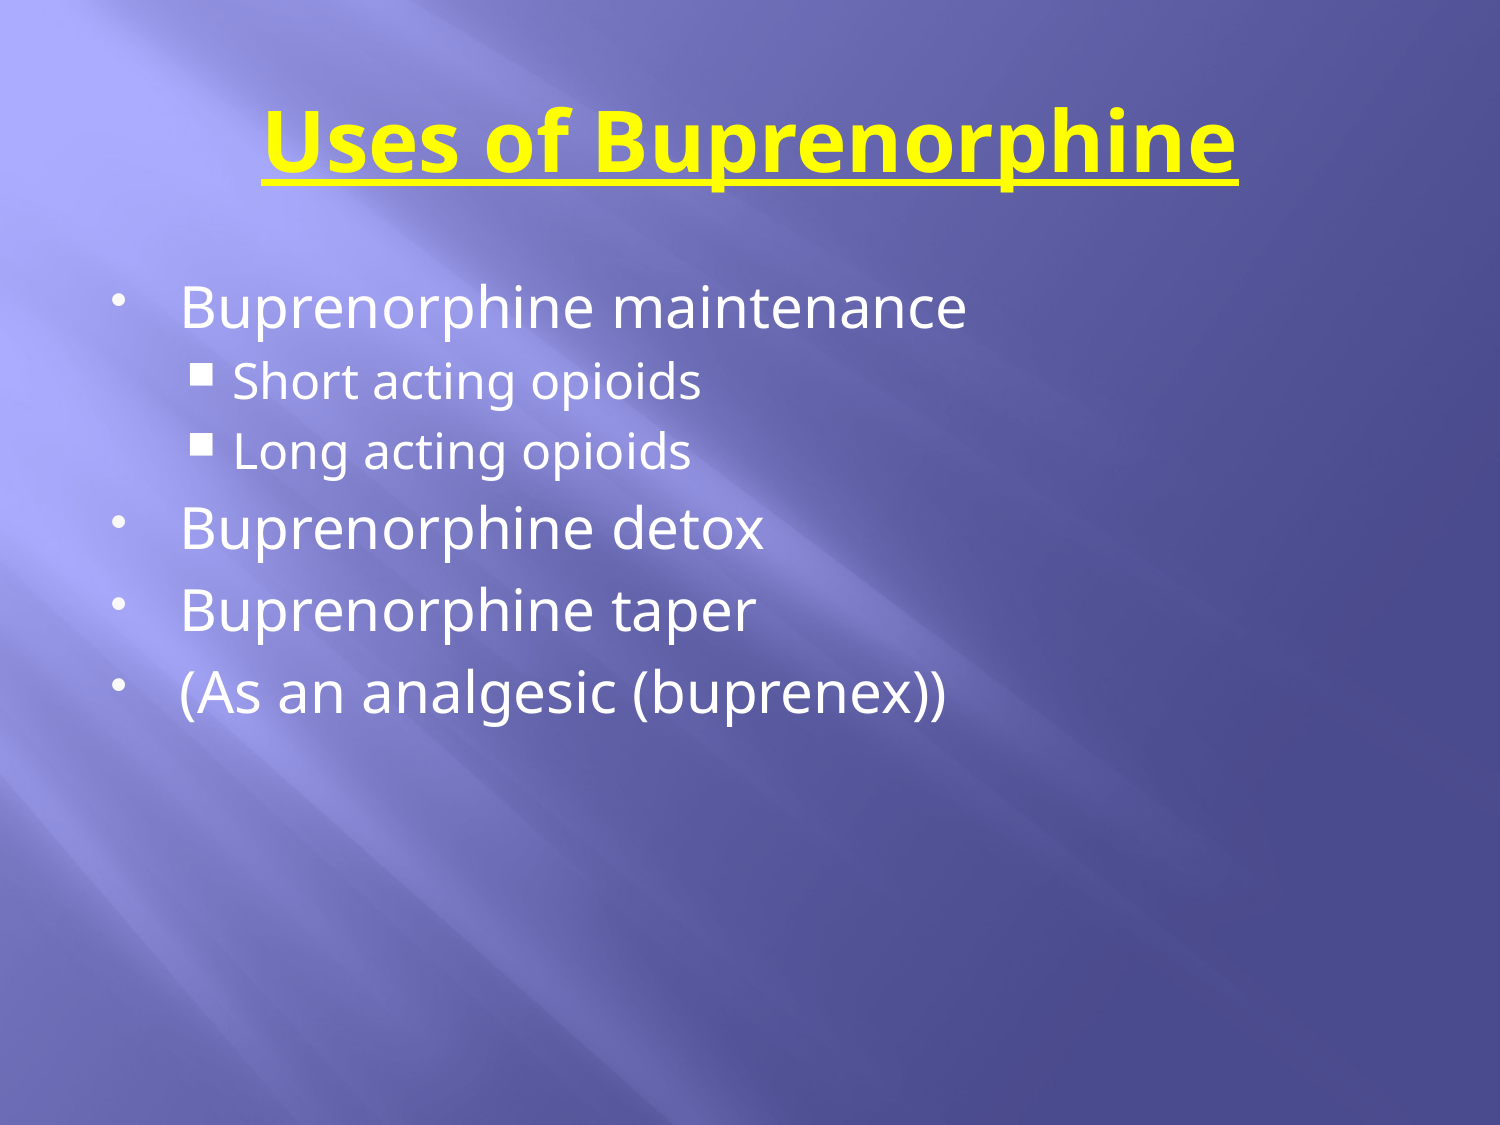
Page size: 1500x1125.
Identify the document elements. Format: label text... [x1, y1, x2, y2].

title Uses of Buprenorphine [75, 45, 1425, 233]
list Buprenorphine maintenance Short acting opioids Long acting opioids Buprenorphine detox Buprenorphine taper (As an analgesic (buprenex)) [75, 262, 1425, 1050]
